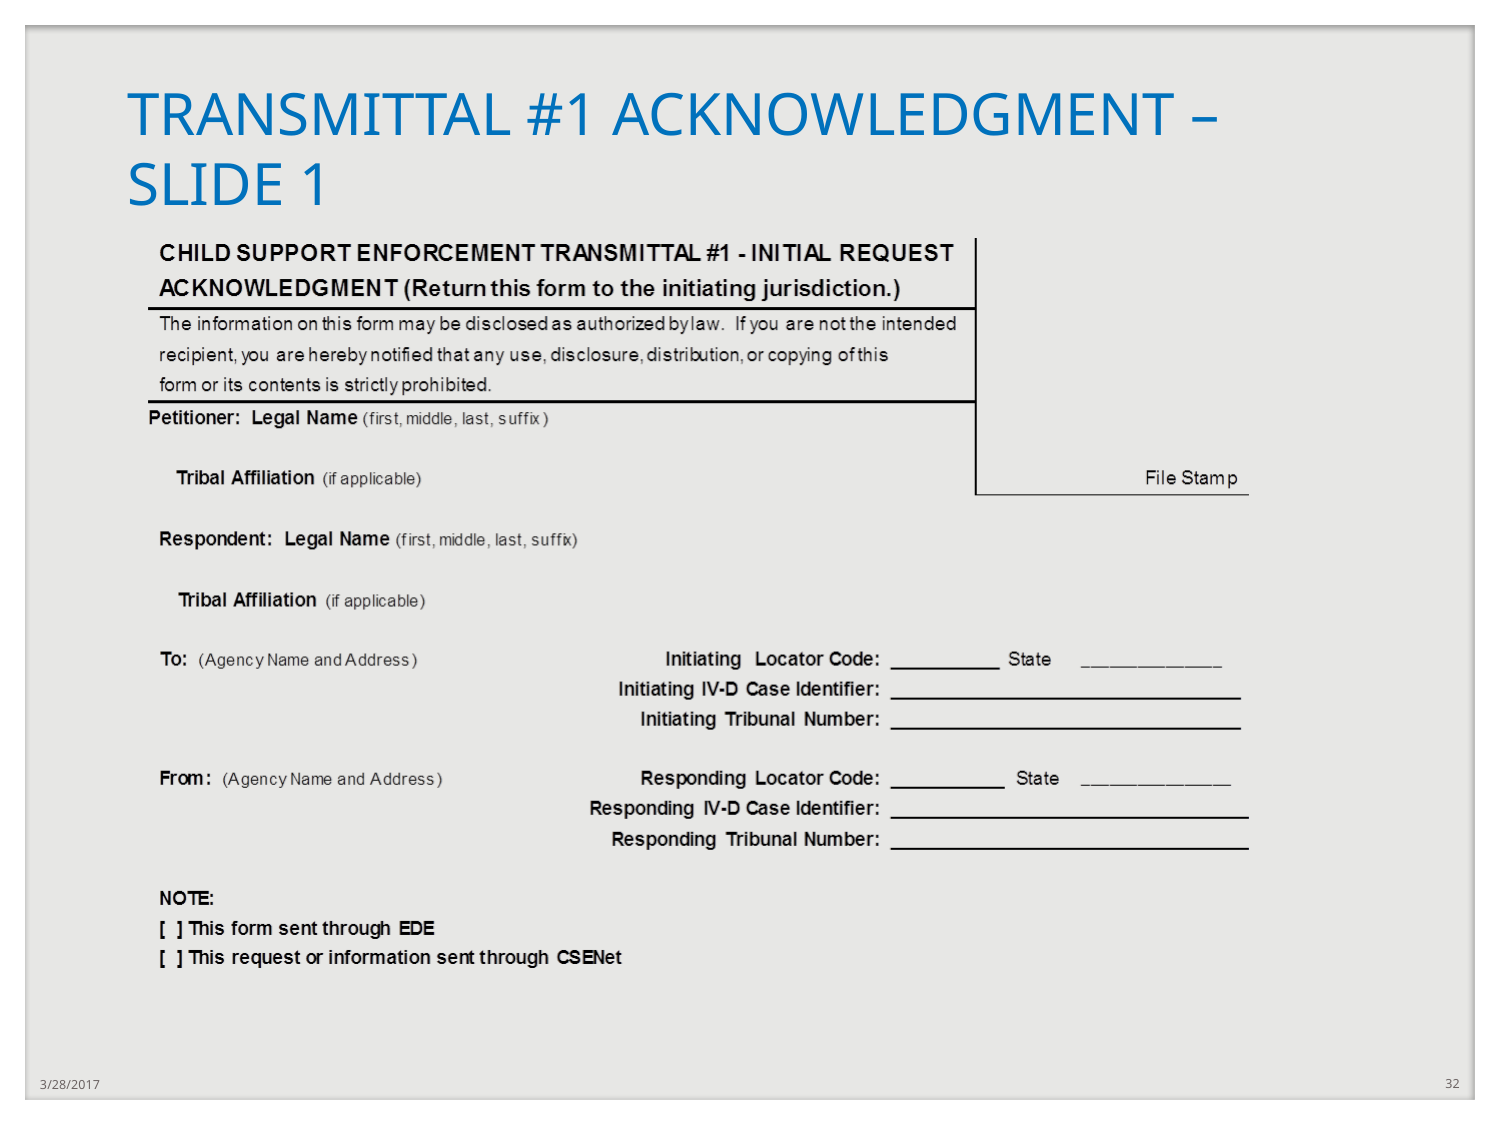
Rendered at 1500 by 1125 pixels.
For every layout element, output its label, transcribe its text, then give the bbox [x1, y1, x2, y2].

slide_number 32 [1125, 1069, 1475, 1100]
title Transmittal #1 Acknowledgment – Slide 1 [112, 68, 1400, 225]
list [74, 238, 1276, 976]
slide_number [24, 1069, 375, 1100]
